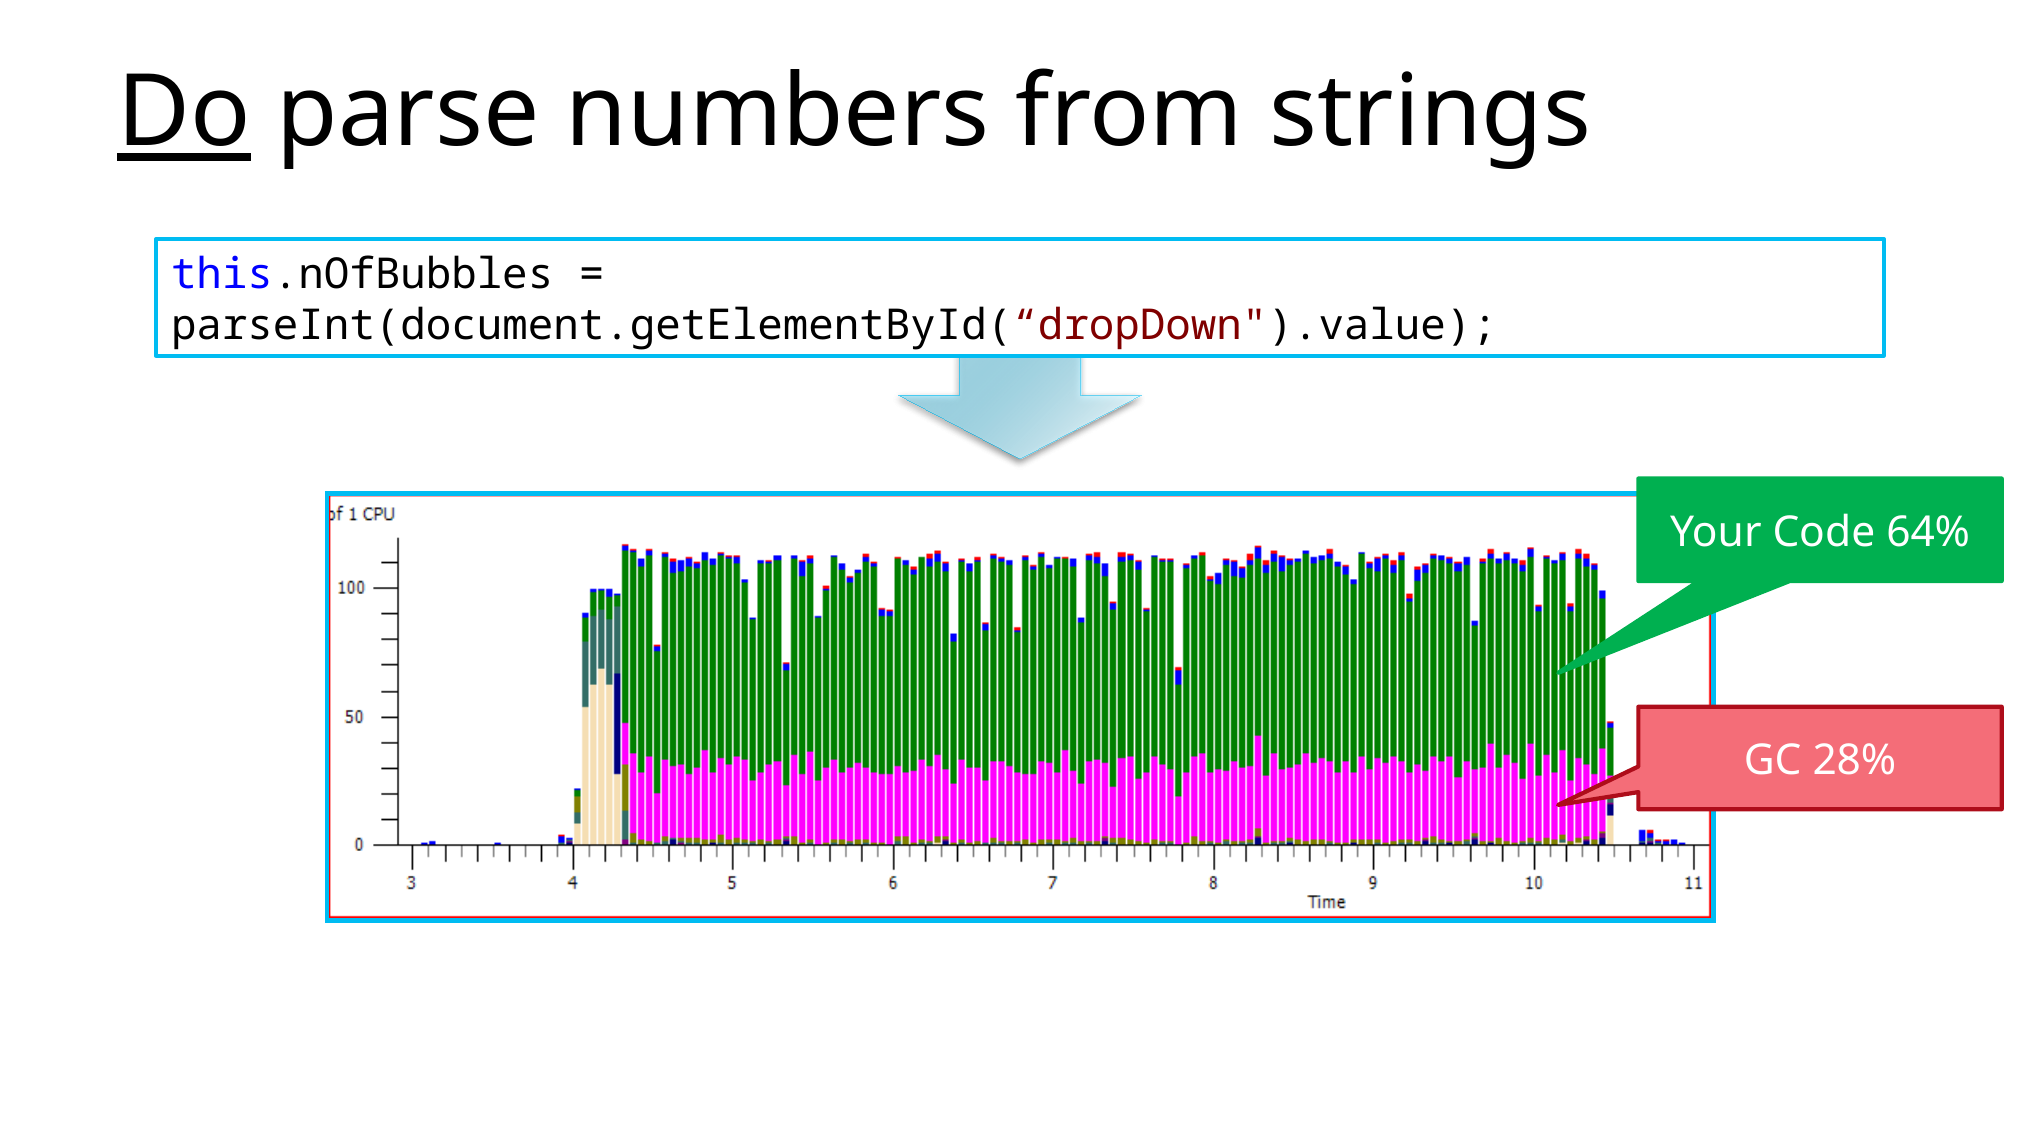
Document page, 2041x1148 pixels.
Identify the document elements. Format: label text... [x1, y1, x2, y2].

text_box [898, 358, 1142, 459]
text_box GC 28% [1716, 704, 2004, 812]
title Do parse numbers from strings [87, 38, 1953, 164]
text_box Your Code 64% [1636, 476, 2004, 613]
picture [330, 495, 1712, 917]
text_box this.nOfBubbles = parseInt(document.getElementById(“dropDown").value); [154, 237, 1886, 358]
